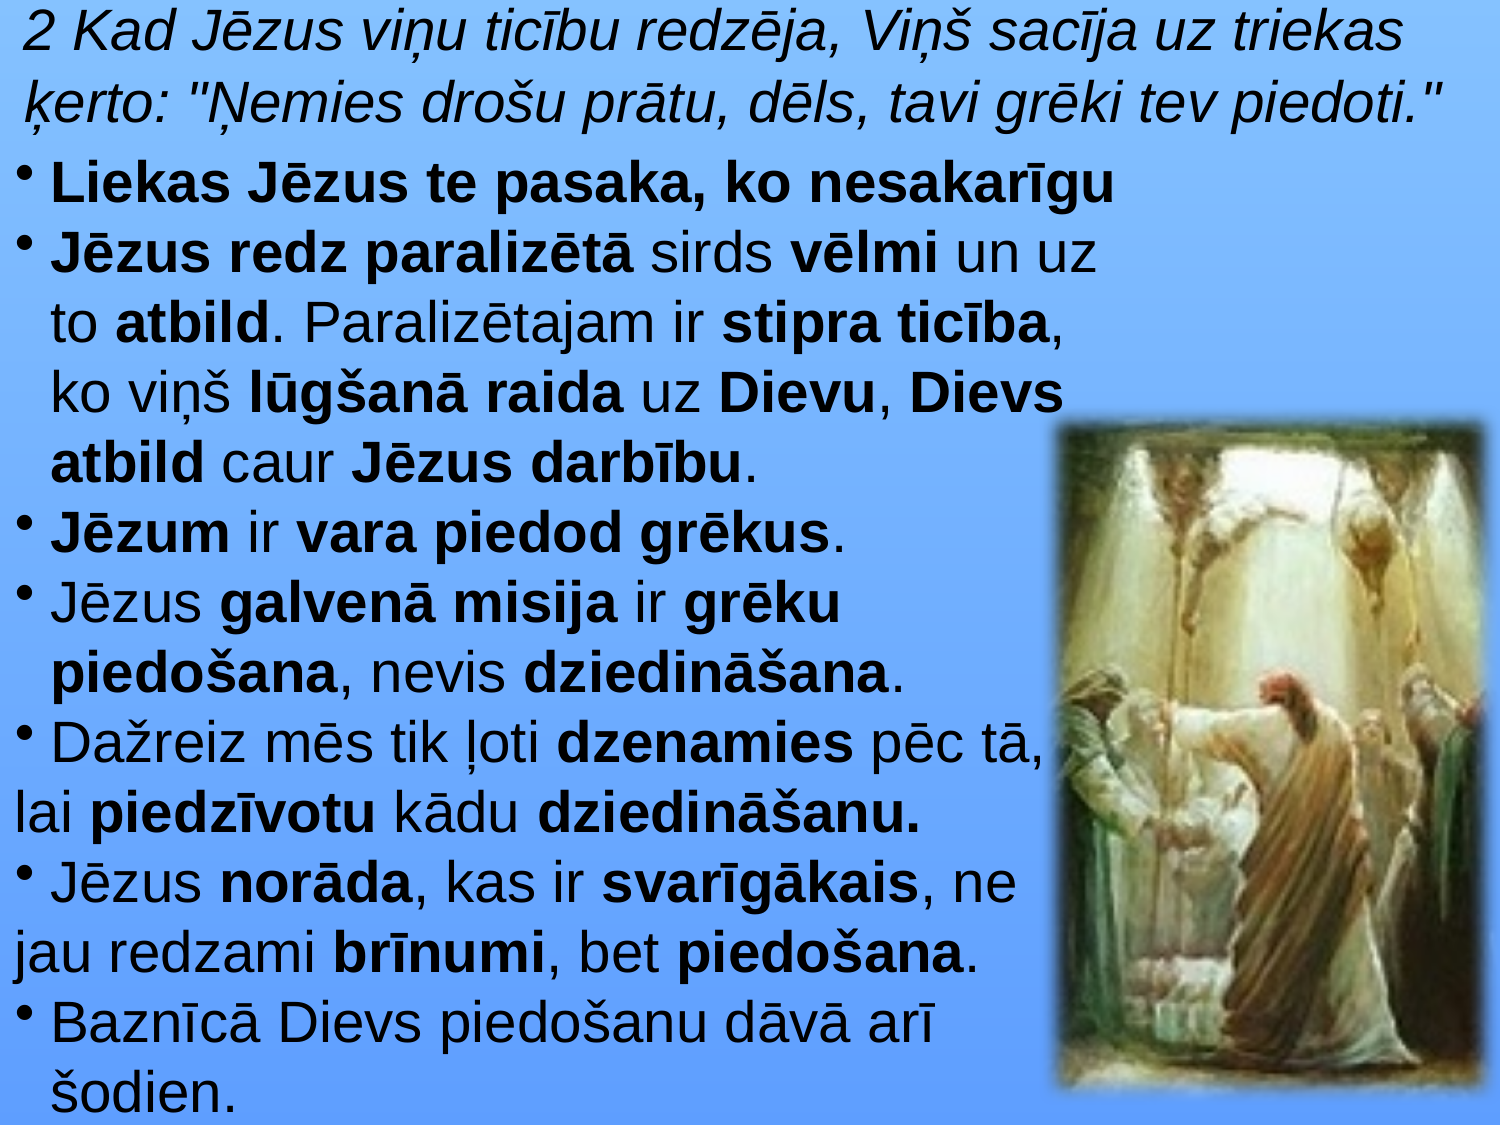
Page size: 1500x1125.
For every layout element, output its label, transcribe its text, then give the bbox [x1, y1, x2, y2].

list 2 Kad Jēzus viņu ticību redzēja, Viņš sacīja uz triekas ķerto: "Ņemies drošu prātu, dēls, tavi grēki tev piedoti." [0, 0, 1500, 339]
text_box Liekas Jēzus te pasaka, ko nesakarīgu Jēzus redz paralizētā sirds vēlmi un uz to atbild. Paralizētajam ir stipra ticība, ko viņš lūgšanā raida uz Dievu, Dievs atbild caur Jēzus darbību. Jēzum ir vara piedod grēkus. Jēzus galvenā misija ir grēku piedošana, nevis dziedināšana. Dažreiz mēs tik ļoti dzenamies pēc tā, lai piedzīvotu kādu dziedināšanu. Jēzus norāda, kas ir svarīgākais, ne jau redzami brīnumi, bet piedošana. Baznīcā Dievs piedošanu dāvā arī šodien. [0, 137, 1152, 1125]
picture [1039, 403, 1500, 1107]
